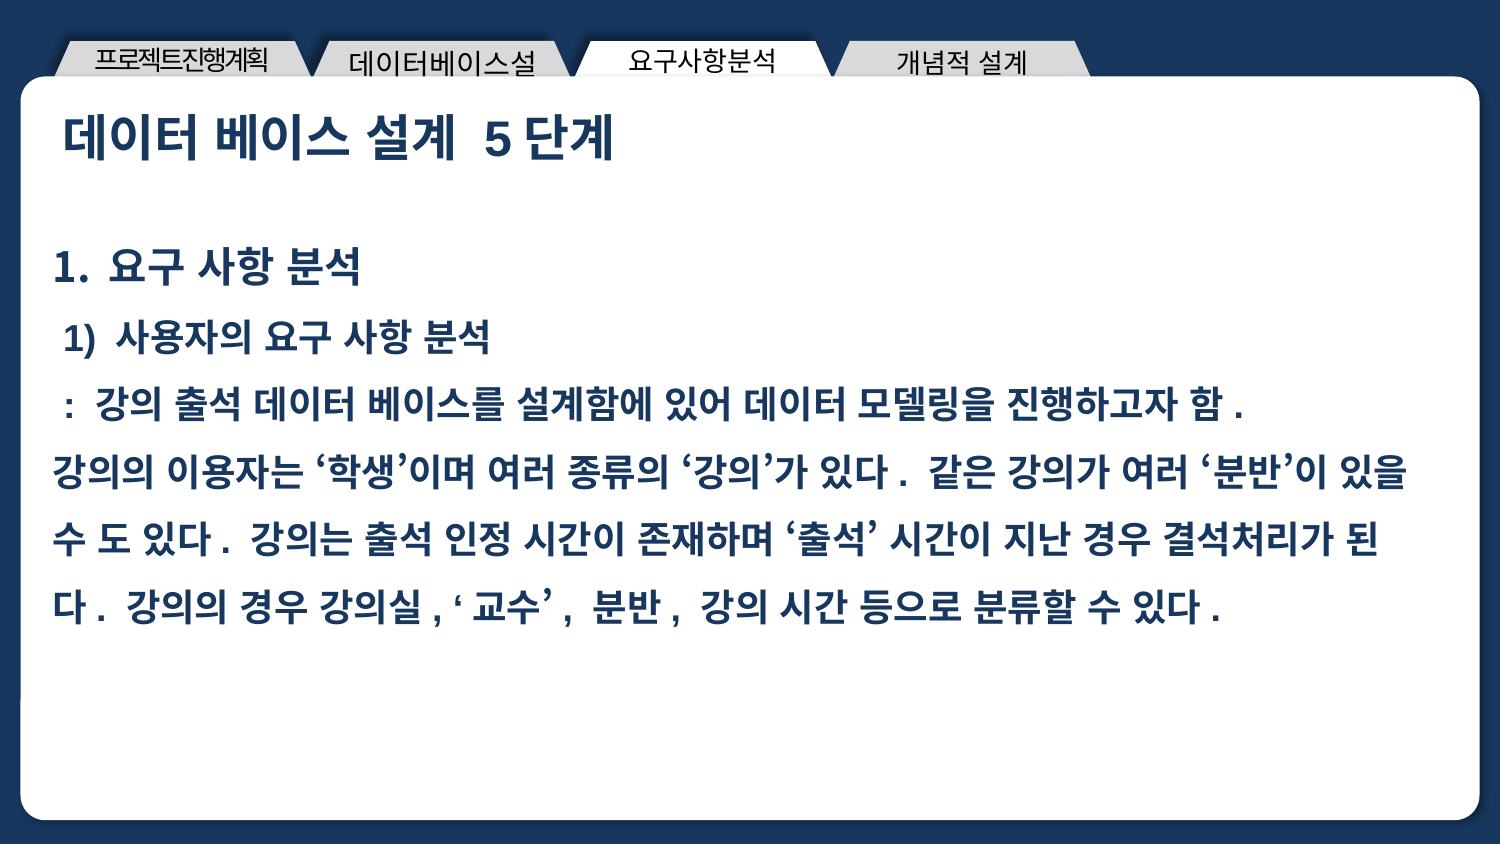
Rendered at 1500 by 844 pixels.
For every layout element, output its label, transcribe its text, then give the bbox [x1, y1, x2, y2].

text_box 데이터 베이스 설계 5단계 [47, 99, 1436, 174]
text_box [832, 40, 1093, 80]
text_box [315, 40, 569, 73]
text_box 데이터베이스설계 [336, 46, 550, 73]
text_box 요구사항분석 [608, 44, 798, 77]
text_box 요구 사항 분석 1) 사용자의 요구 사항 분석 : 강의 출석 데이터 베이스를 설계함에 있어 데이터 모델링을 진행하고자 함. 강의의 이용자는 ‘학생’이며 여러 종류의 ‘강의’가 있다. 같은 강의가 여러 ‘분반’이 있을 수 도 있다. 강의는 출석 인정 시간이 존재하며 ‘출석’ 시간이 지난 경우 결석처리가 된다. 강의의 경우 강의실, ‘교수’, 분반, 강의 시간 등으로 분류할 수 있다. [52, 166, 1426, 697]
text_box [55, 41, 310, 73]
text_box [41, 26, 297, 74]
text_box [18, 74, 1482, 823]
text_box [576, 41, 827, 73]
text_box [297, 26, 561, 73]
text_box [561, 26, 837, 73]
text_box 프로젝트진행계획 [91, 43, 274, 73]
